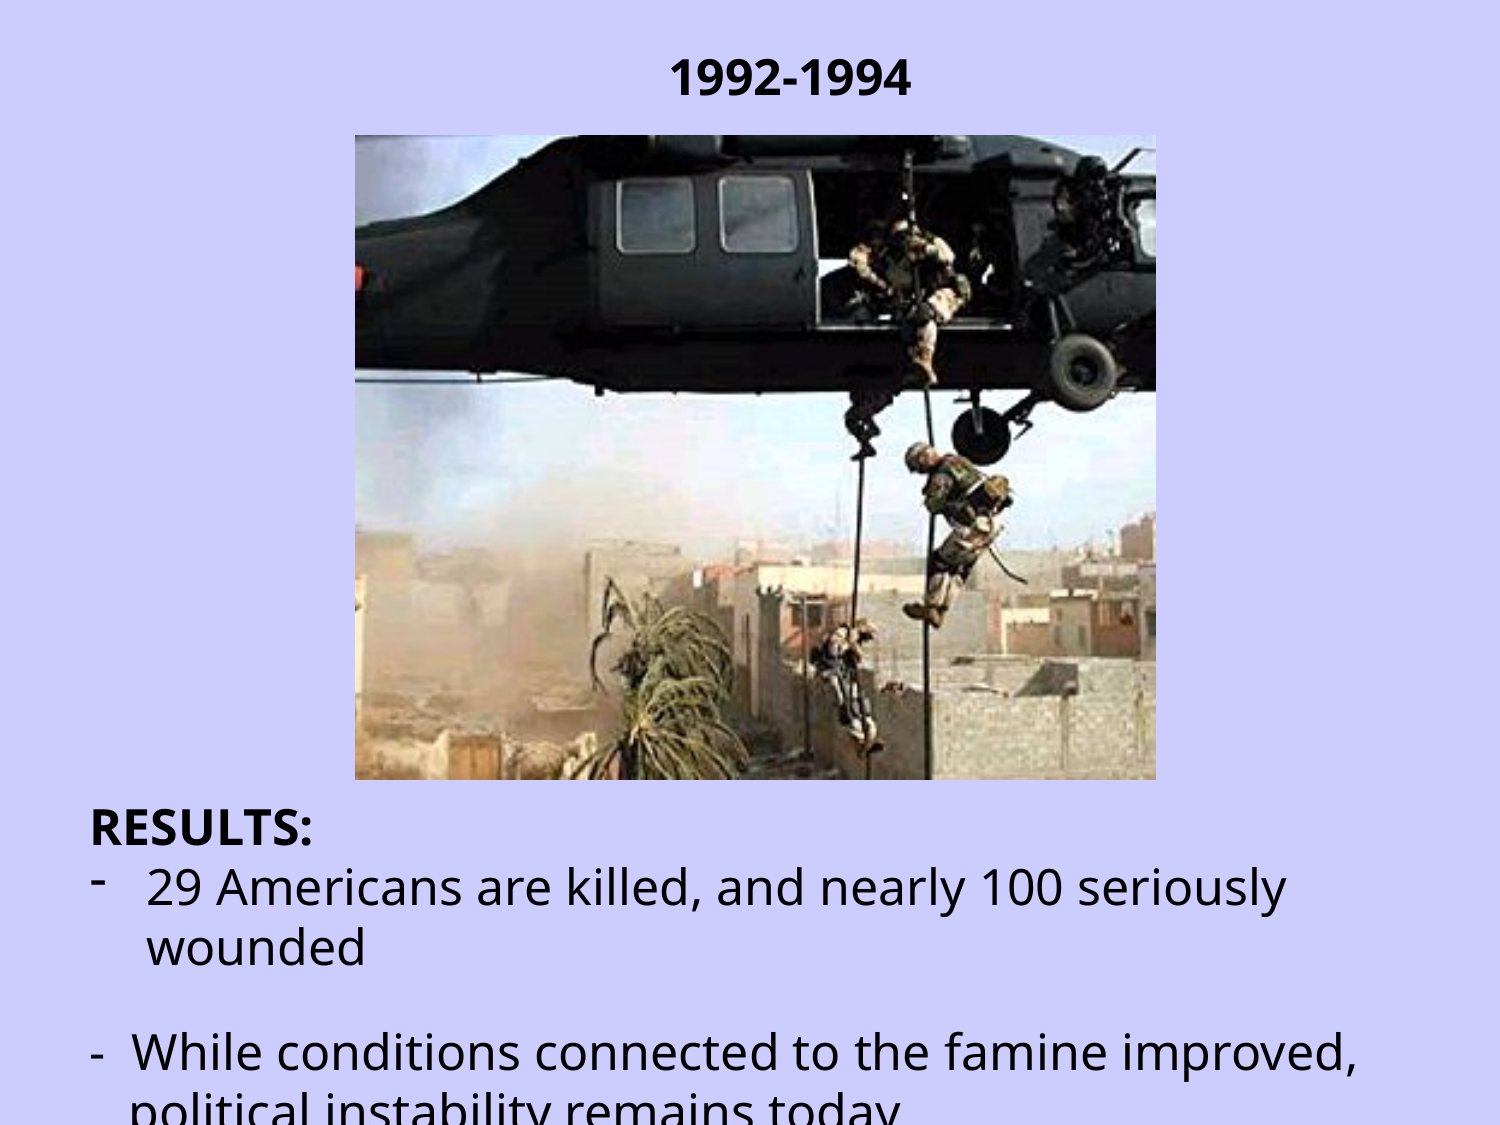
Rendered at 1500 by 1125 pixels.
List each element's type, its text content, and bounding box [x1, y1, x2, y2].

text_box RESULTS: 29 Americans are killed, and nearly 100 seriously wounded - While conditions connected to the famine improved, political instability remains today [74, 787, 1475, 1043]
text_box 1992-1994 [653, 37, 900, 113]
picture [355, 135, 1157, 780]
